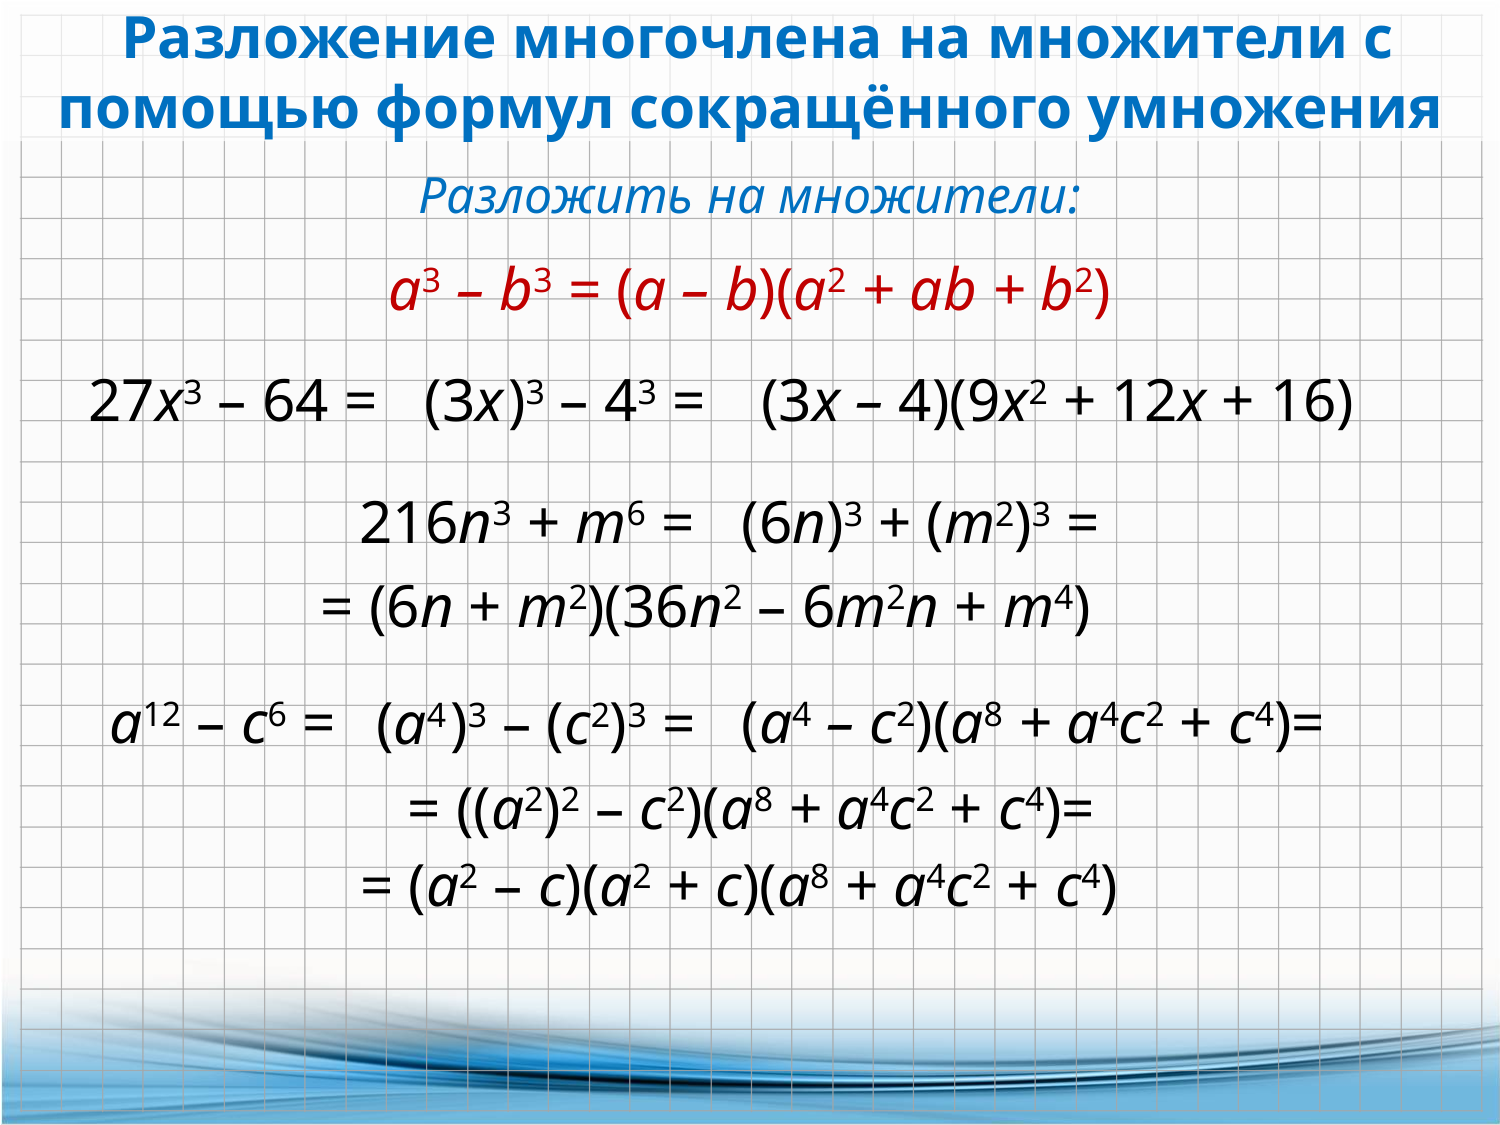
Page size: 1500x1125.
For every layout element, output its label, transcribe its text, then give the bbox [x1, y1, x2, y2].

text_box а12 – с6 = [95, 678, 594, 763]
text_box = (6n + m2)(36n2 – 6m2n + m4) [305, 561, 1193, 647]
text_box Разложить на множители: [403, 155, 1097, 209]
text_box 27x3 – 64 = [73, 356, 410, 441]
text_box (а4 )3 – (с2)3 = [361, 679, 726, 763]
picture [0, 142, 1500, 1125]
text_box (а4 – с2)(а8 + a4с2 + c4)= [726, 677, 1477, 763]
text_box (3х – 4)(9x2 + 12x + 16) [746, 356, 1442, 441]
text_box a3 – b3 = (a – b)(a2 + аb + b2) [78, 209, 1422, 330]
text_box Разложение многочлена на множители с помощью формул сокращённого умножения [0, 0, 1500, 142]
text_box = ((а2)2 – с2)(а8 + a4с2 + c4)= [361, 763, 1165, 849]
text_box = (а2 – с)(а2 + с)(а8 + a4с2 + c4) [247, 840, 1246, 925]
text_box (6n)3 + (m2)3 = [726, 478, 1185, 563]
text_box (3x )3 – 43 = [410, 355, 960, 441]
text_box 216n3 + m6 = [344, 477, 750, 563]
